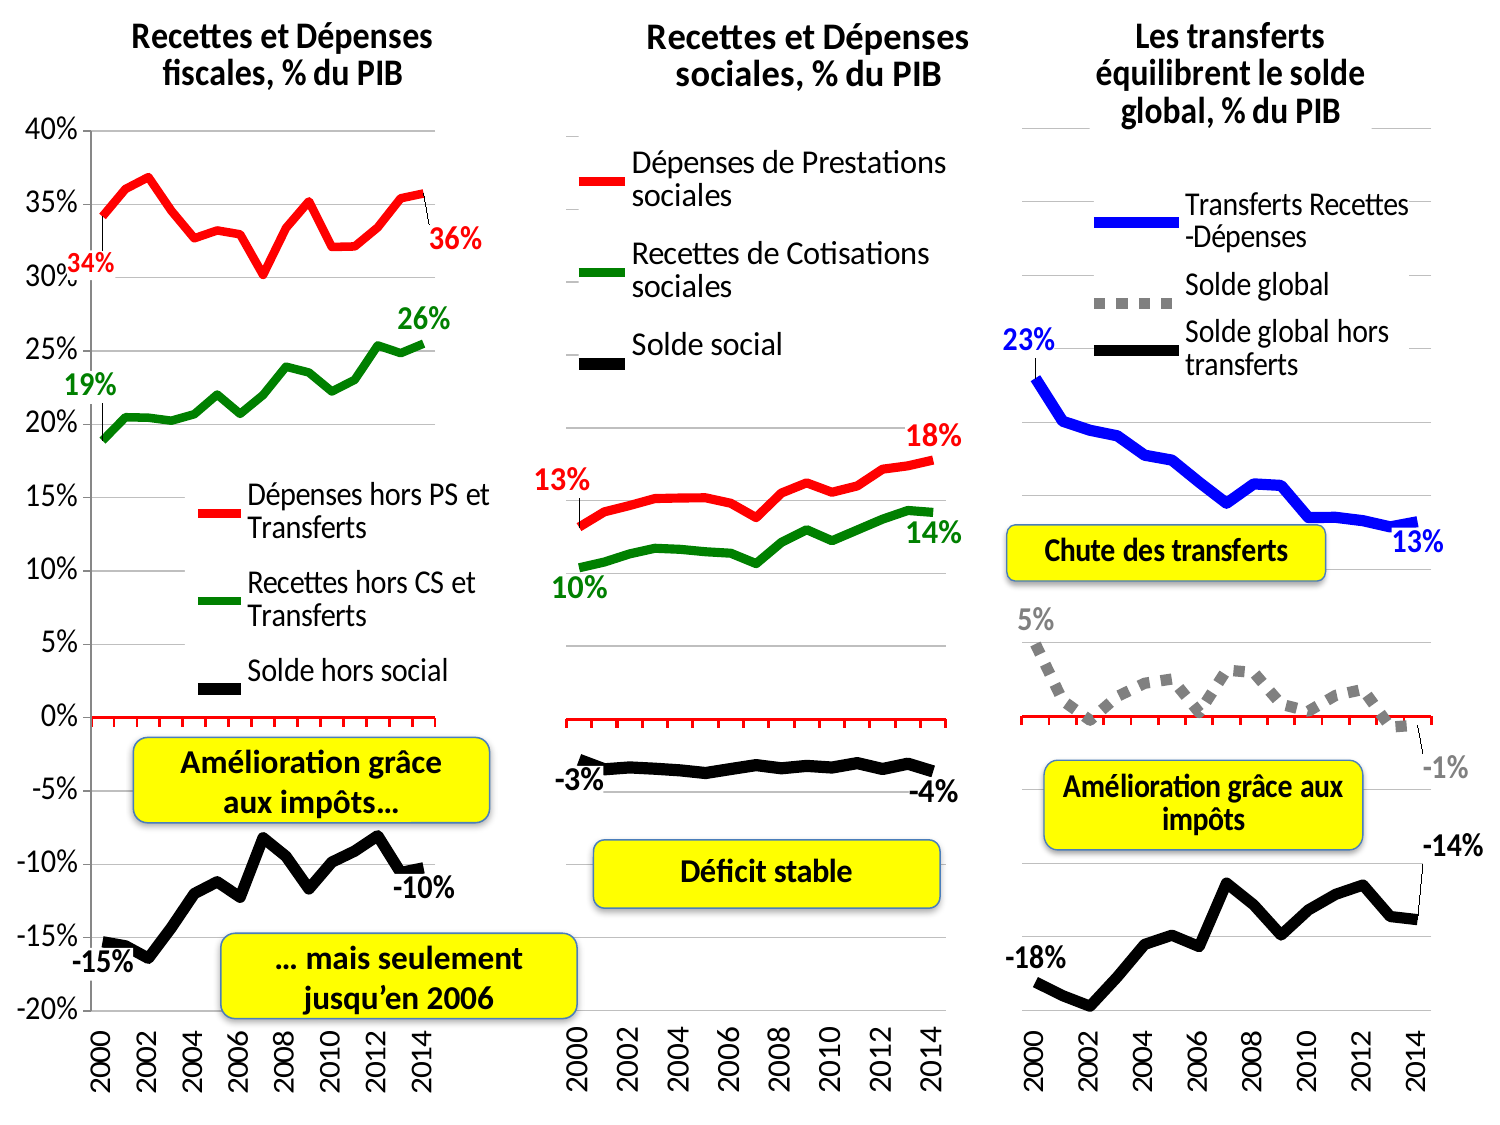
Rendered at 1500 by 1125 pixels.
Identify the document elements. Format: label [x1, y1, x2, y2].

chart [993, 8, 1484, 1105]
text_box [522, 932, 527, 1020]
chart [16, 8, 517, 1105]
chart [533, 8, 978, 1105]
